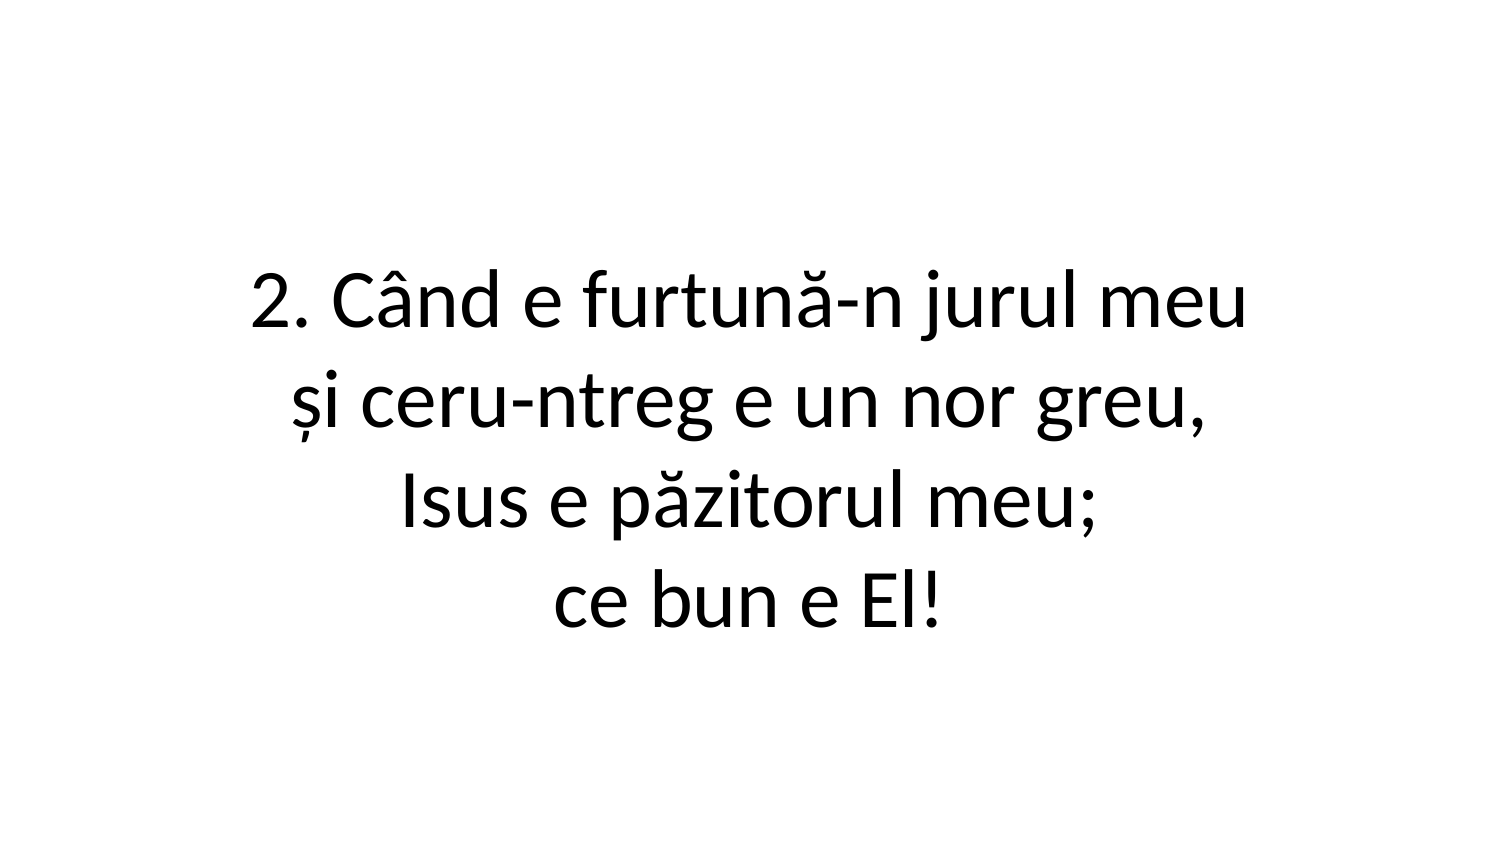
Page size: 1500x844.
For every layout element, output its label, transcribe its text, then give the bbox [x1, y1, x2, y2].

text_box 2. Când e furtună-n jurul meu și ceru-ntreg e un nor greu, Isus e păzitorul meu; ce bun e El! [234, 192, 1266, 652]
